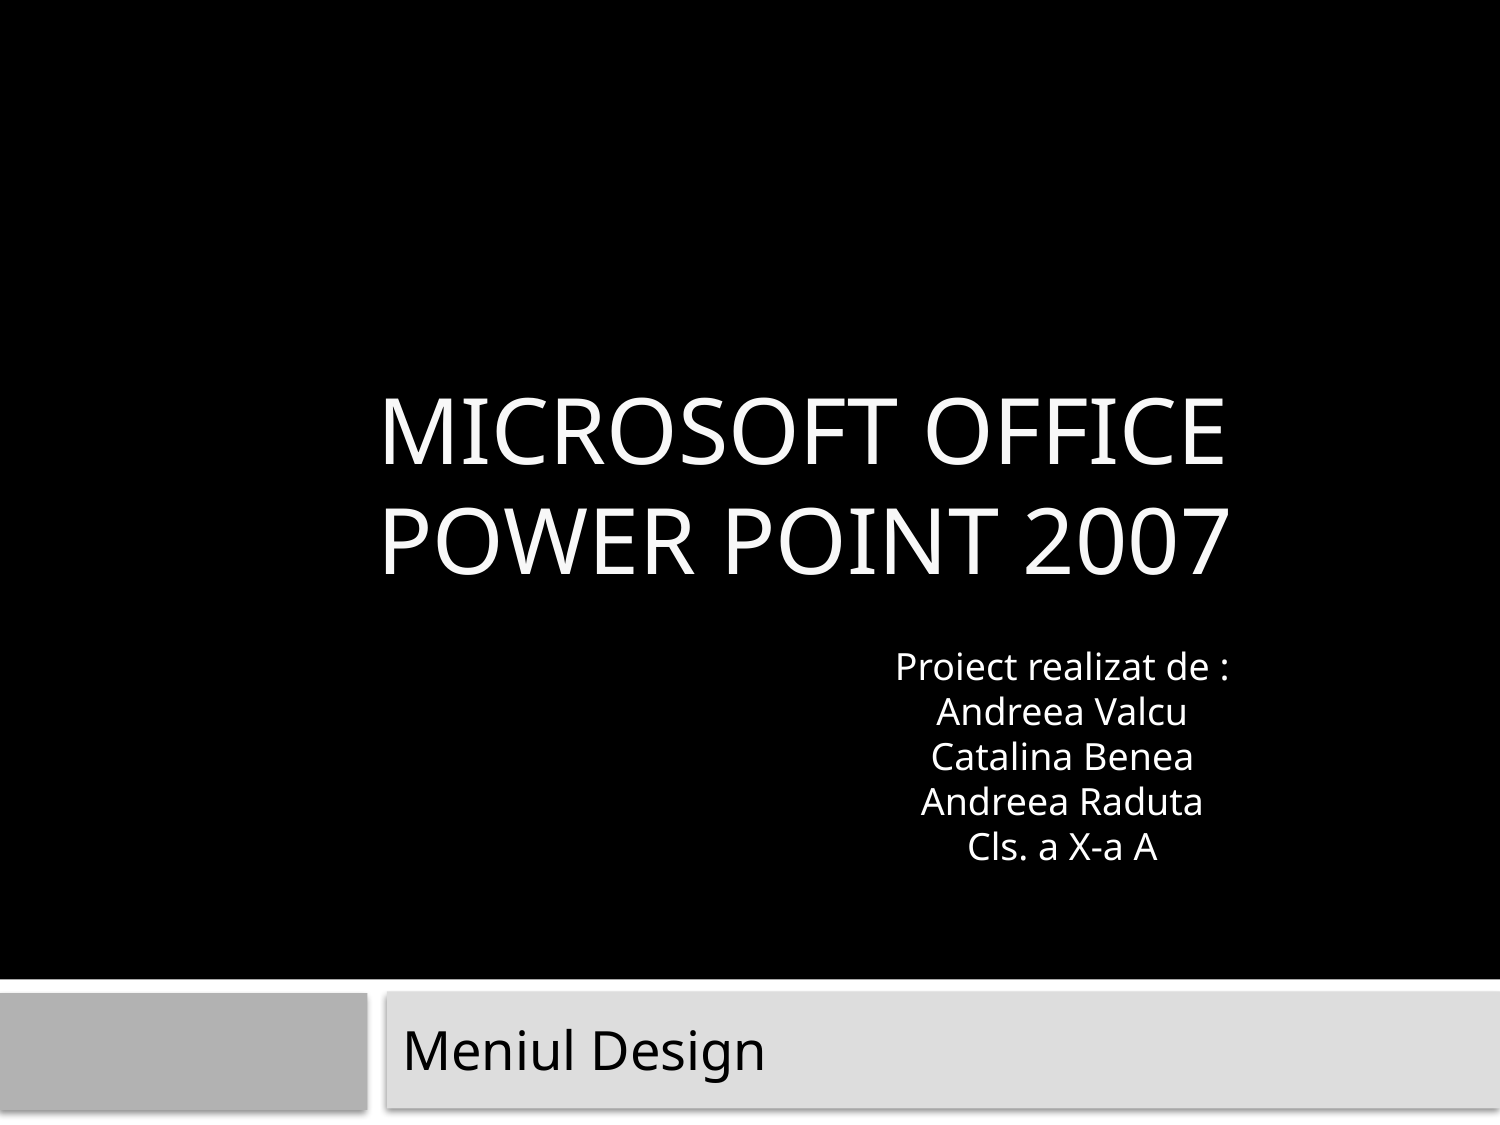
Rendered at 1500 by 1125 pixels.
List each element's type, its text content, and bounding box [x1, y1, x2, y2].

subtitle Meniul Design [387, 992, 1488, 1105]
title Microsoft Office Power Point 2007 [362, 299, 1425, 600]
text_box Proiect realizat de : Andreea Valcu Catalina Benea Andreea Raduta Cls. a X-a A [812, 635, 1313, 876]
